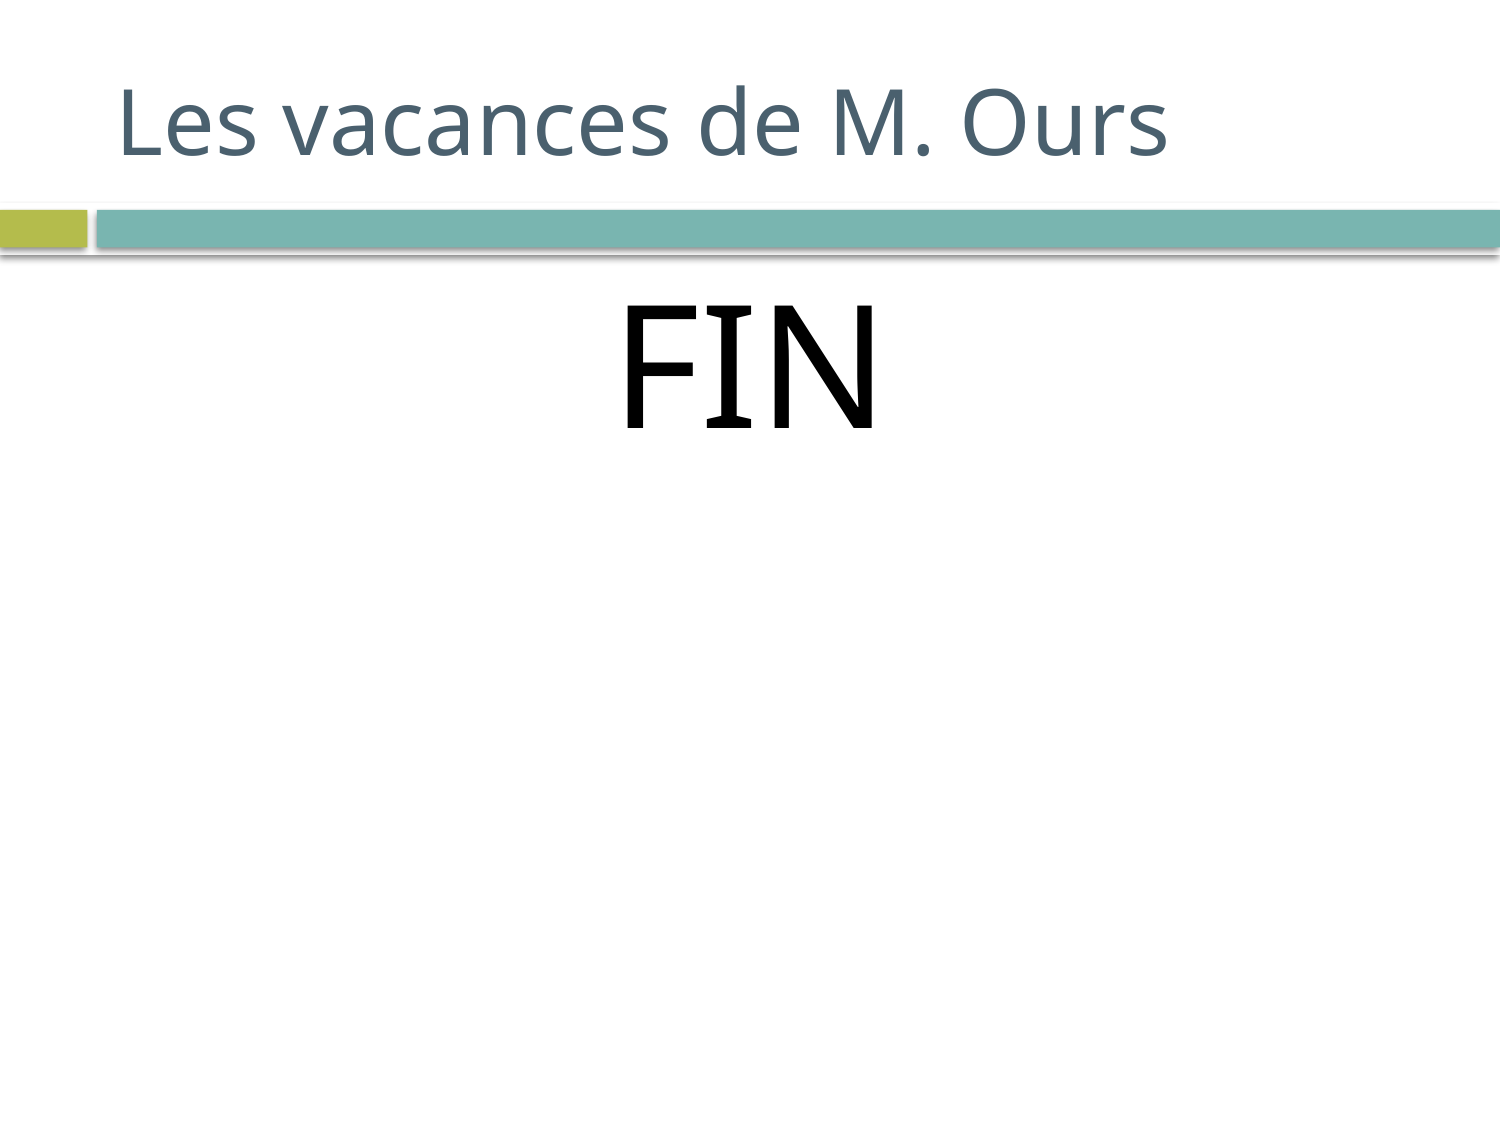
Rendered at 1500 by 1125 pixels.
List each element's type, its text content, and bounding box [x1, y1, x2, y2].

title Les vacances de M. Ours [100, 37, 1438, 200]
list FIN [112, 249, 1388, 475]
